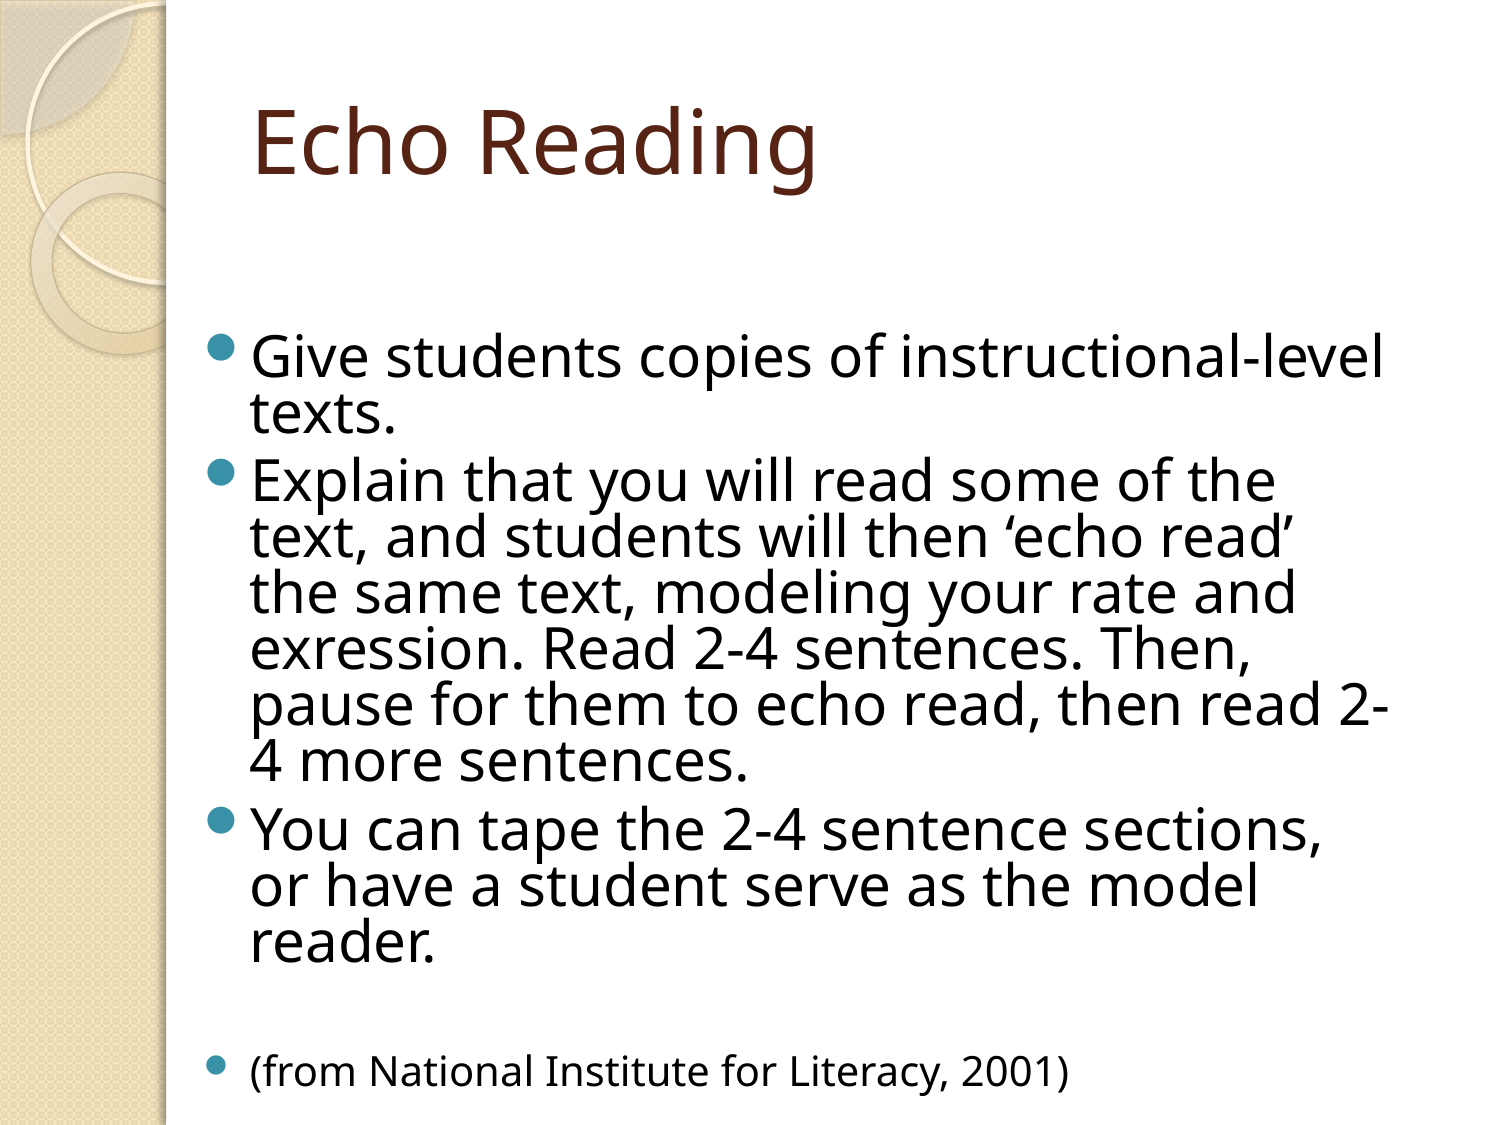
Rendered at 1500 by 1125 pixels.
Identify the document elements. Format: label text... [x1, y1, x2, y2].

title Echo Reading [235, 45, 1466, 233]
list Give students copies of instructional-level texts. Explain that you will read some of the text, and students will then ‘echo read’ the same text, modeling your rate and exression. Read 2-4 sentences. Then, pause for them to echo read, then read 2-4 more sentences. You can tape the 2-4 sentence sections, or have a student serve as the model reader. (from National Institute for Literacy, 2001) [174, 324, 1413, 1125]
